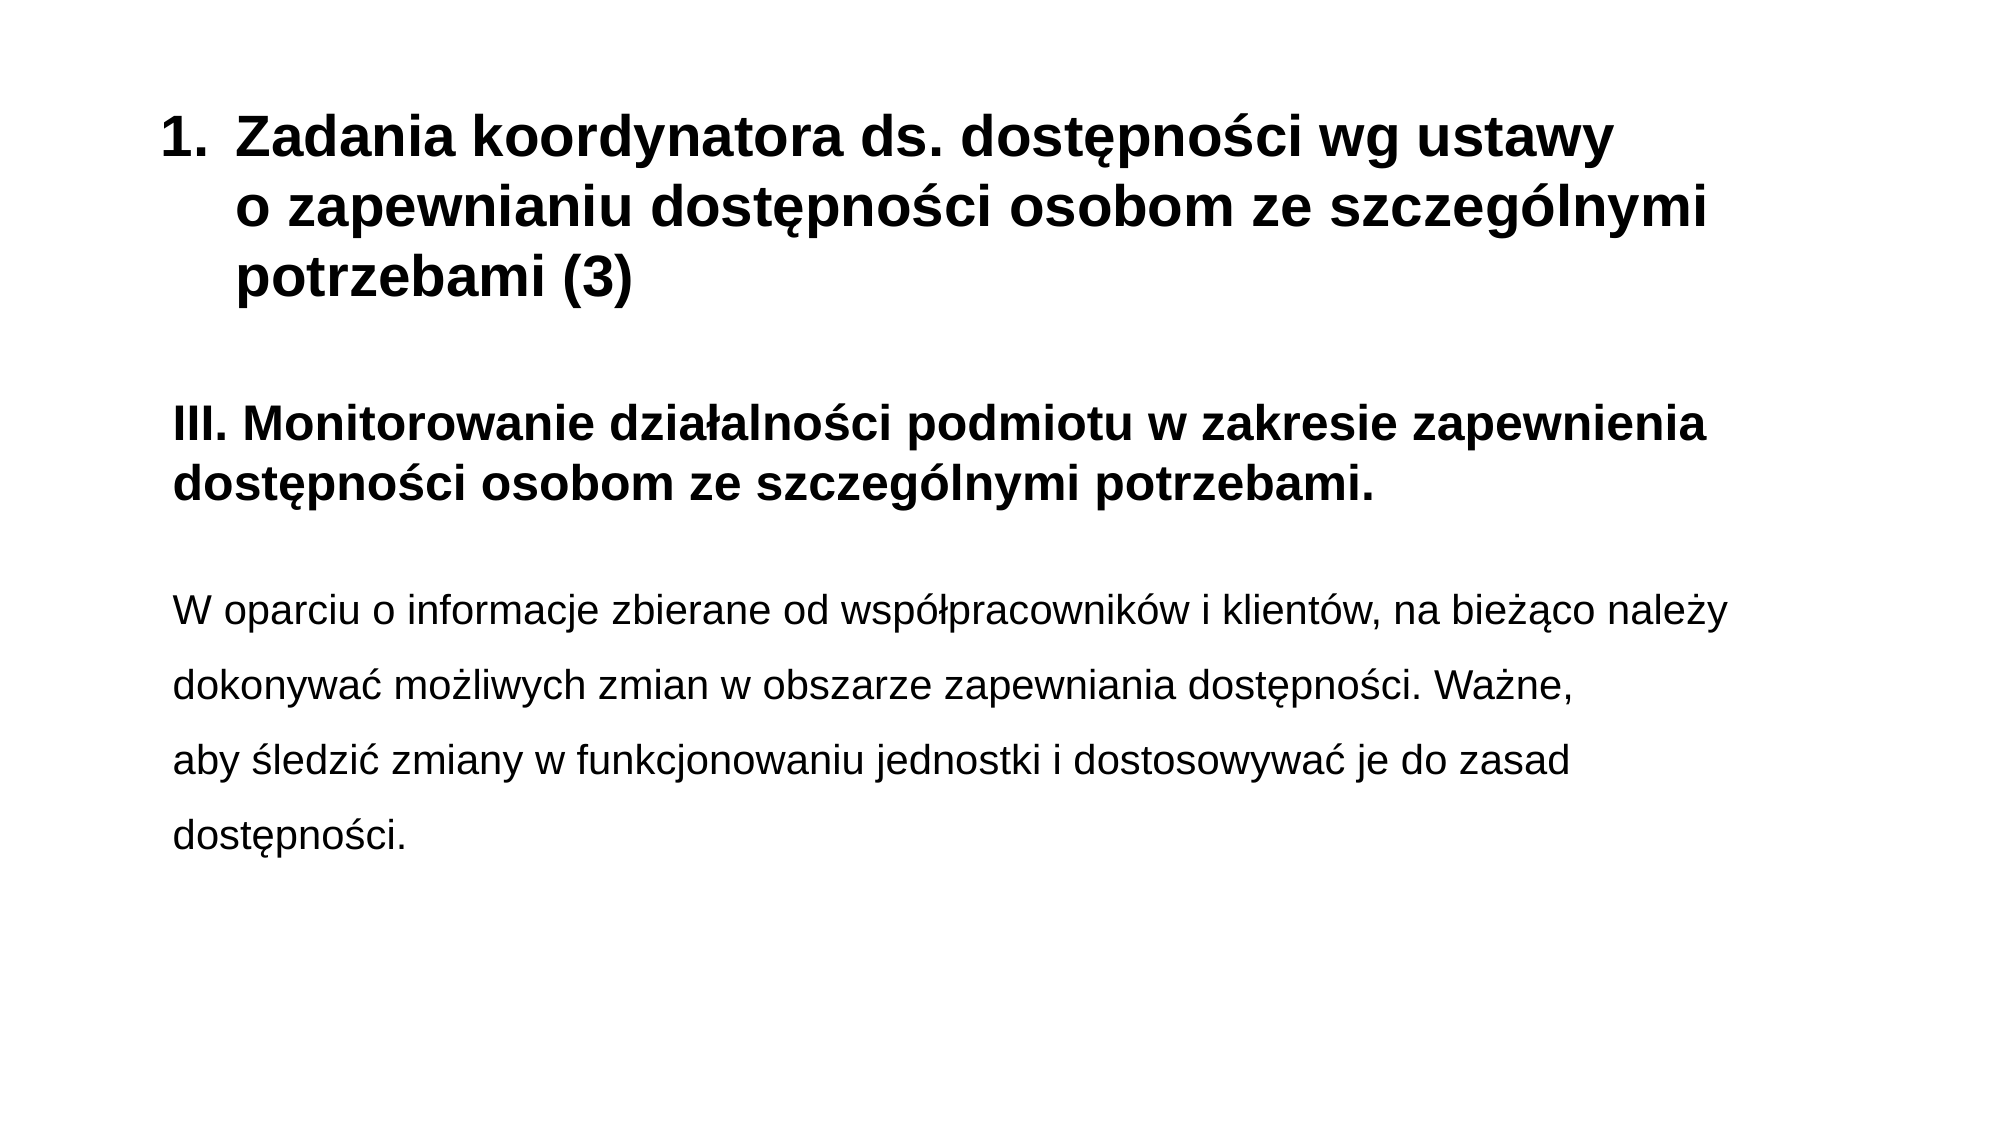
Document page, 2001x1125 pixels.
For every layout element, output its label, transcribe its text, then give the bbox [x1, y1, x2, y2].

text_box III. Monitorowanie działalności podmiotu w zakresie zapewnienia dostępności osobom ze szczególnymi potrzebami. [157, 382, 1733, 518]
text_box Zadania koordynatora ds. dostępności wg ustawy o zapewnianiu dostępności osobom ze szczególnymi potrzebami (3) [145, 90, 1744, 316]
subtitle W oparciu o informacje zbierane od współpracowników i klientów, na bieżąco należy dokonywać możliwych zmian w obszarze zapewniania dostępności. Ważne, aby śledzić zmiany w funkcjonowaniu jednostki i dostosowywać je do zasad dostępności. [157, 549, 1767, 908]
